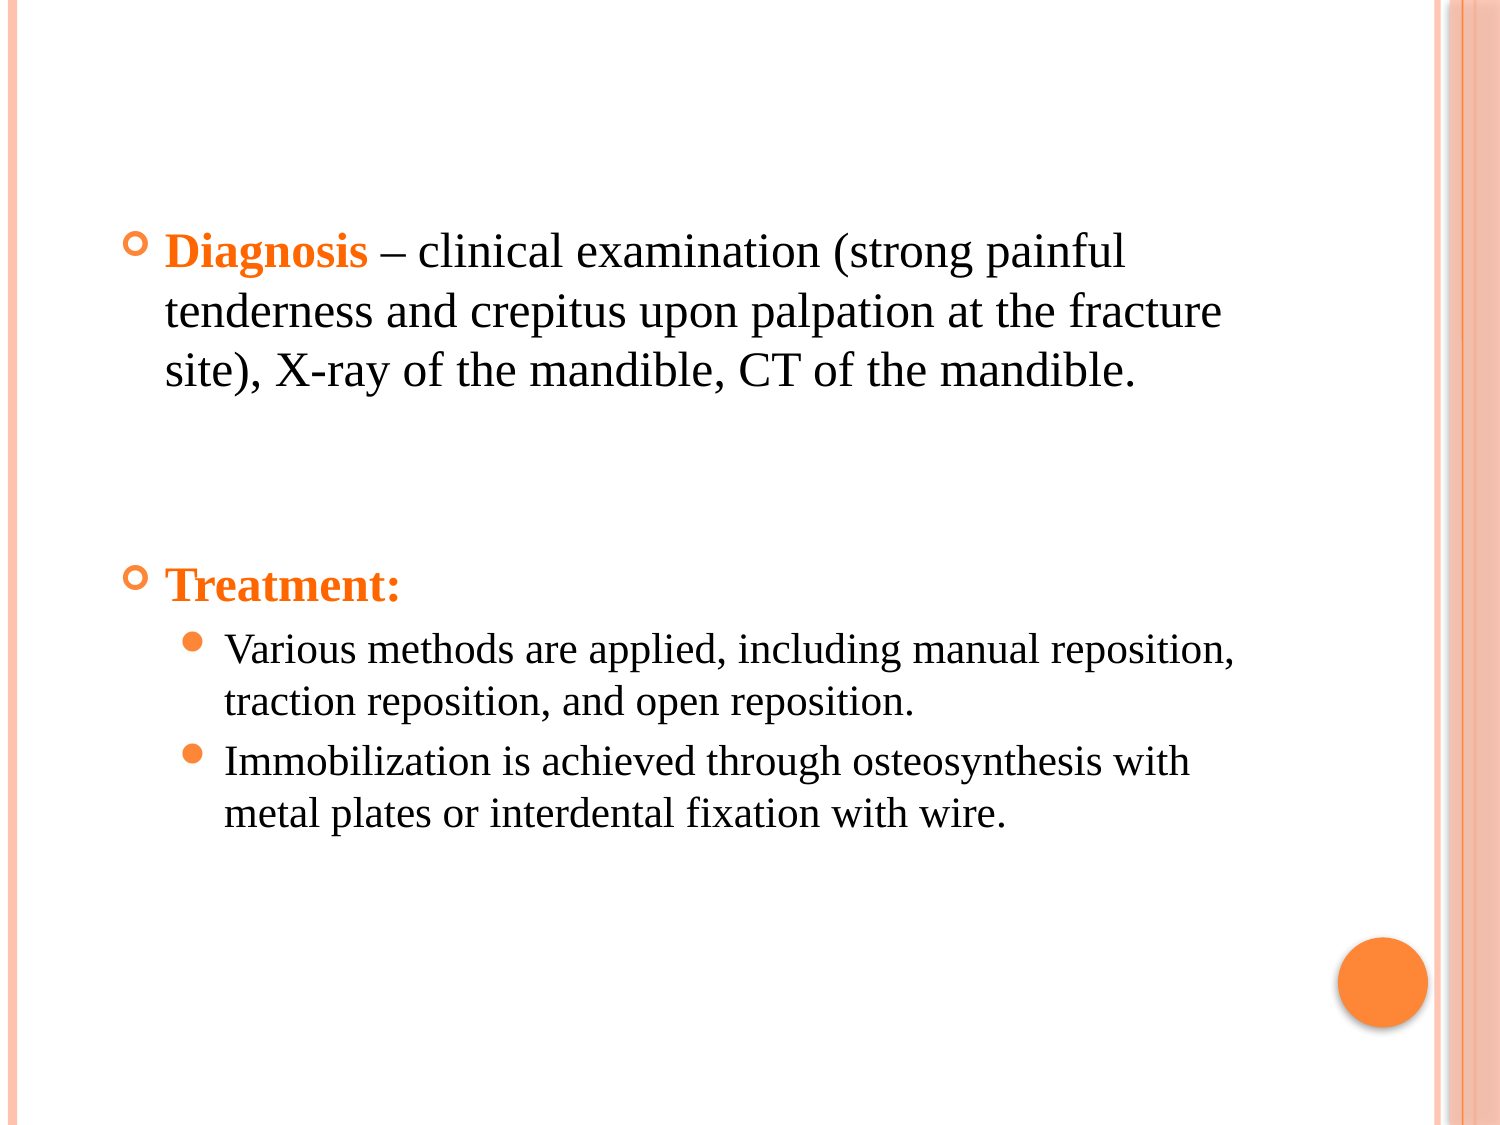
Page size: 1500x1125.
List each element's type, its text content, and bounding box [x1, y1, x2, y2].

list Diagnosis – clinical examination (strong painful tenderness and crepitus upon palpation at the fracture site), X-ray of the mandible, CT of the mandible. Treatment: Various methods are applied, including manual reposition, traction reposition, and open reposition. Immobilization is achieved through osteosynthesis with metal plates or interdental fixation with wire. [105, 210, 1301, 844]
